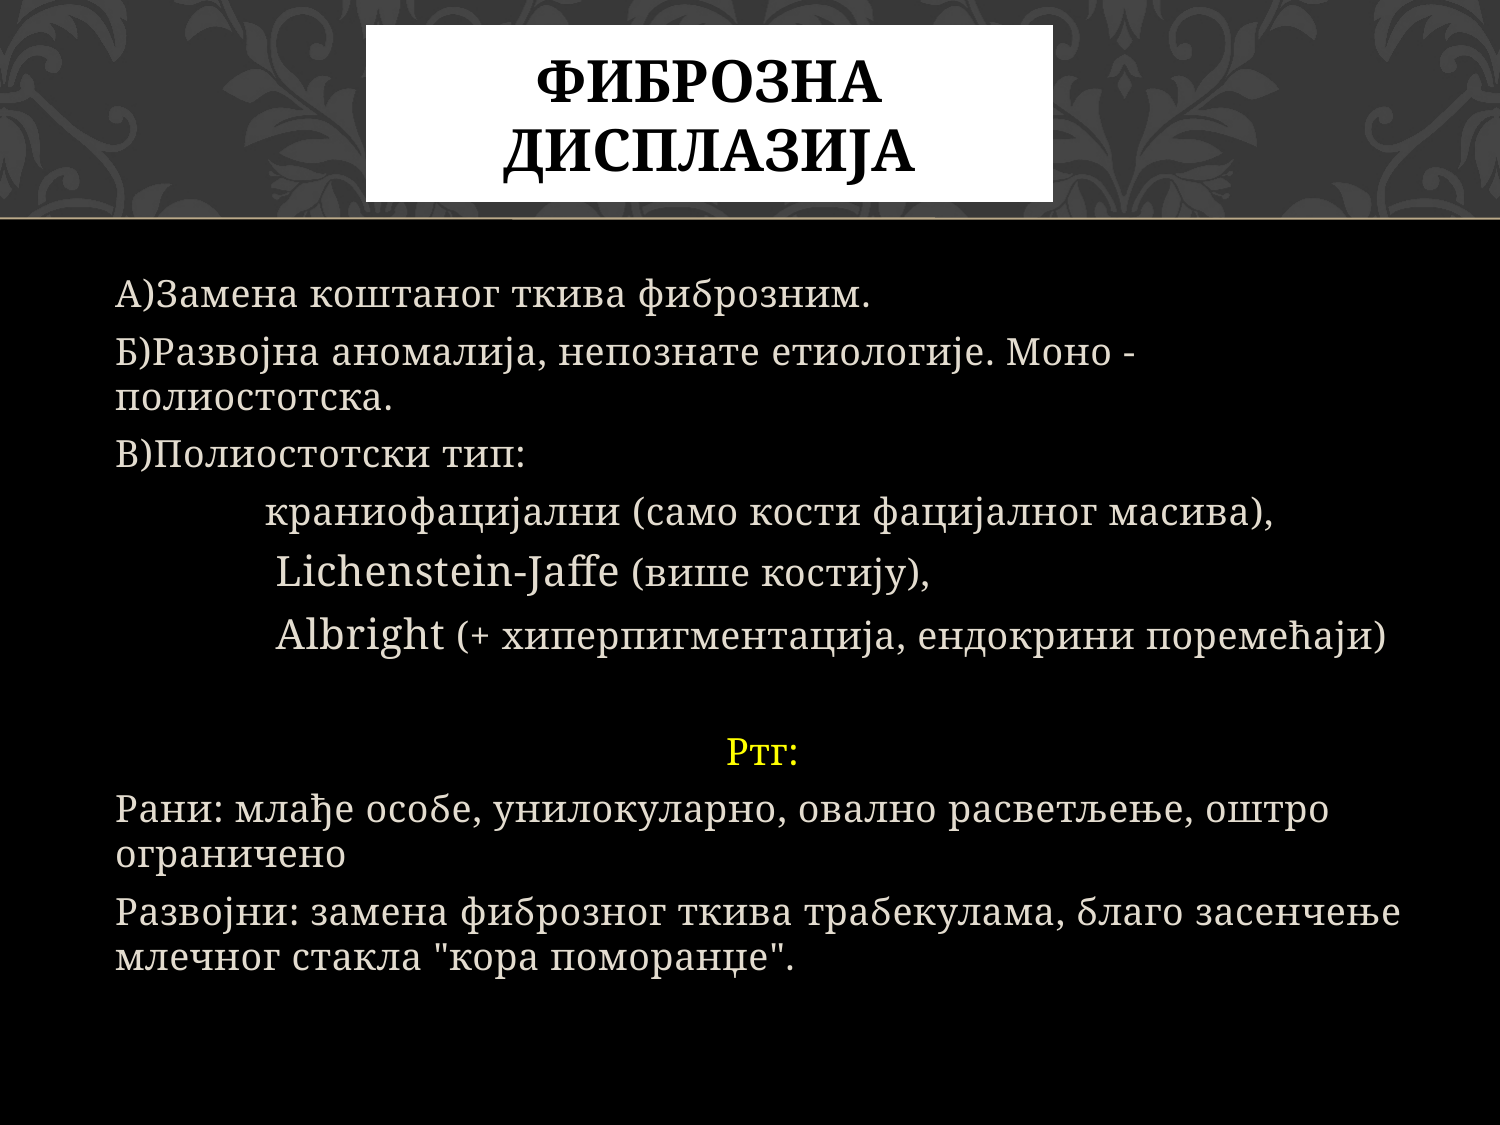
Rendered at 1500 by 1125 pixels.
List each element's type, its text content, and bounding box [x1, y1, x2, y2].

title Фиброзна дисплазија [366, 25, 1053, 202]
list А)Замена коштаног ткива фиброзним. Б)Развојна аномалија, непознате етиологије. Моно - полиостотска. В)Полиостотски тип: краниофацијални (само кости фацијалног масива), Lichenstein-Jaffe (више костију), Albright (+ хиперпигментација, ендокрини поремећаји) Ртг: Рани: млађе особе, унилокуларно, овално расветљење, оштро ограничено Развојни: замена фиброзног ткива трабекулама, благо засенчење млечног стакла "кора поморанџе". [100, 262, 1425, 1005]
